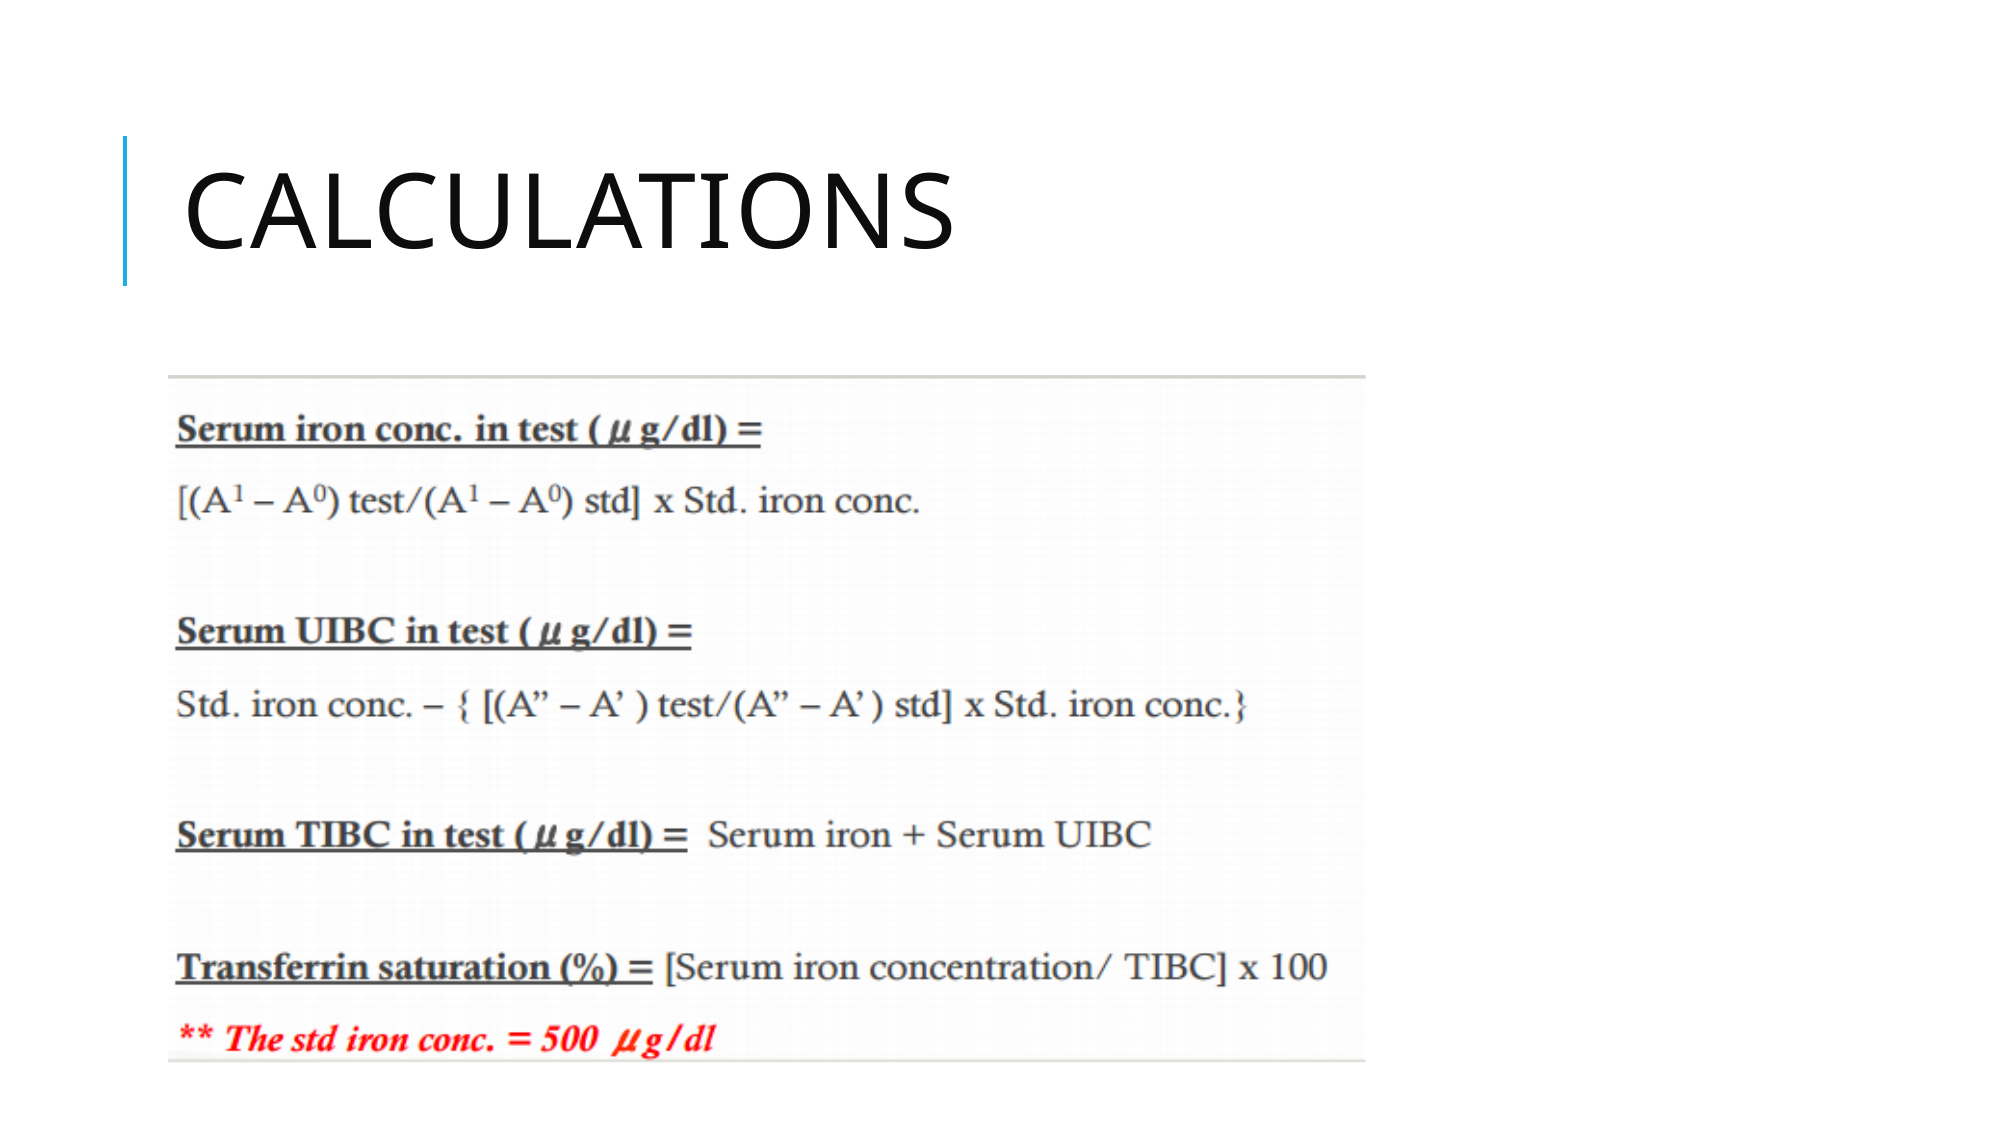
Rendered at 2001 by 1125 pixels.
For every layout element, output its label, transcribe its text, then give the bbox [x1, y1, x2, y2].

title Calculations [168, 96, 1763, 342]
picture [167, 374, 1366, 1063]
